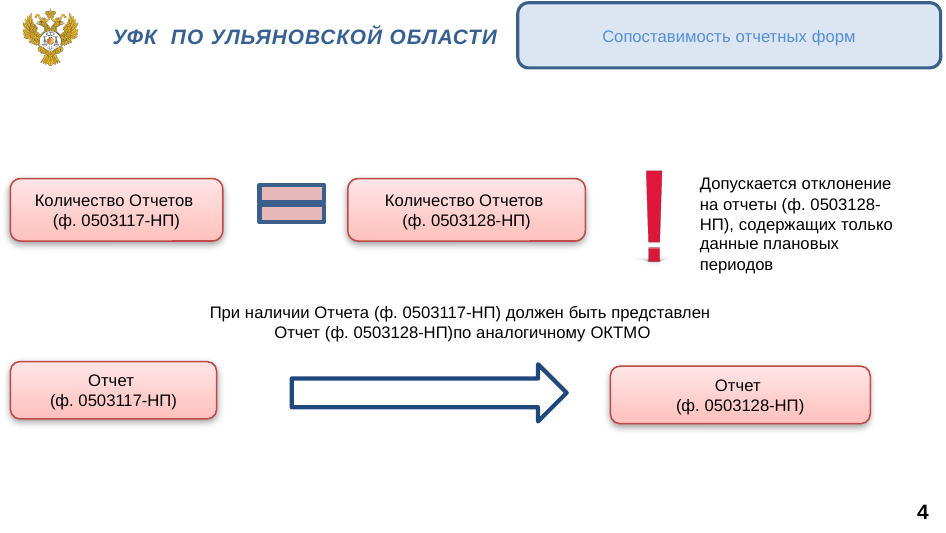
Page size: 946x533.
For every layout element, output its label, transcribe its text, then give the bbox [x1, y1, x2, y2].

text_box [0, 51, 823, 122]
text_box [22, 8, 79, 51]
text_box Уфк по ульяновской области [97, 16, 515, 51]
text_box Отчет (ф. 0503117-НП) [9, 360, 218, 420]
picture [610, 165, 699, 267]
text_box [289, 362, 569, 424]
text_box 4 [870, 491, 944, 531]
text_box Количество Отчетов (ф. 0503117-НП) [9, 177, 224, 242]
text_box Отчет (ф. 0503128-НП) [609, 365, 872, 425]
text_box Количество Отчетов (ф. 0503128-НП) [347, 177, 587, 242]
text_box Допускается отклонение на отчеты (ф. 0503128-НП), содержащих только данные плановых периодов [685, 166, 911, 281]
text_box [257, 183, 326, 224]
text_box При наличии Отчета (ф. 0503117-НП) должен быть представлен Отчет (ф. 0503128-НП)по аналогичному ОКТМО [29, 294, 892, 349]
text_box Сопоставимость отчетных форм [515, 0, 943, 71]
